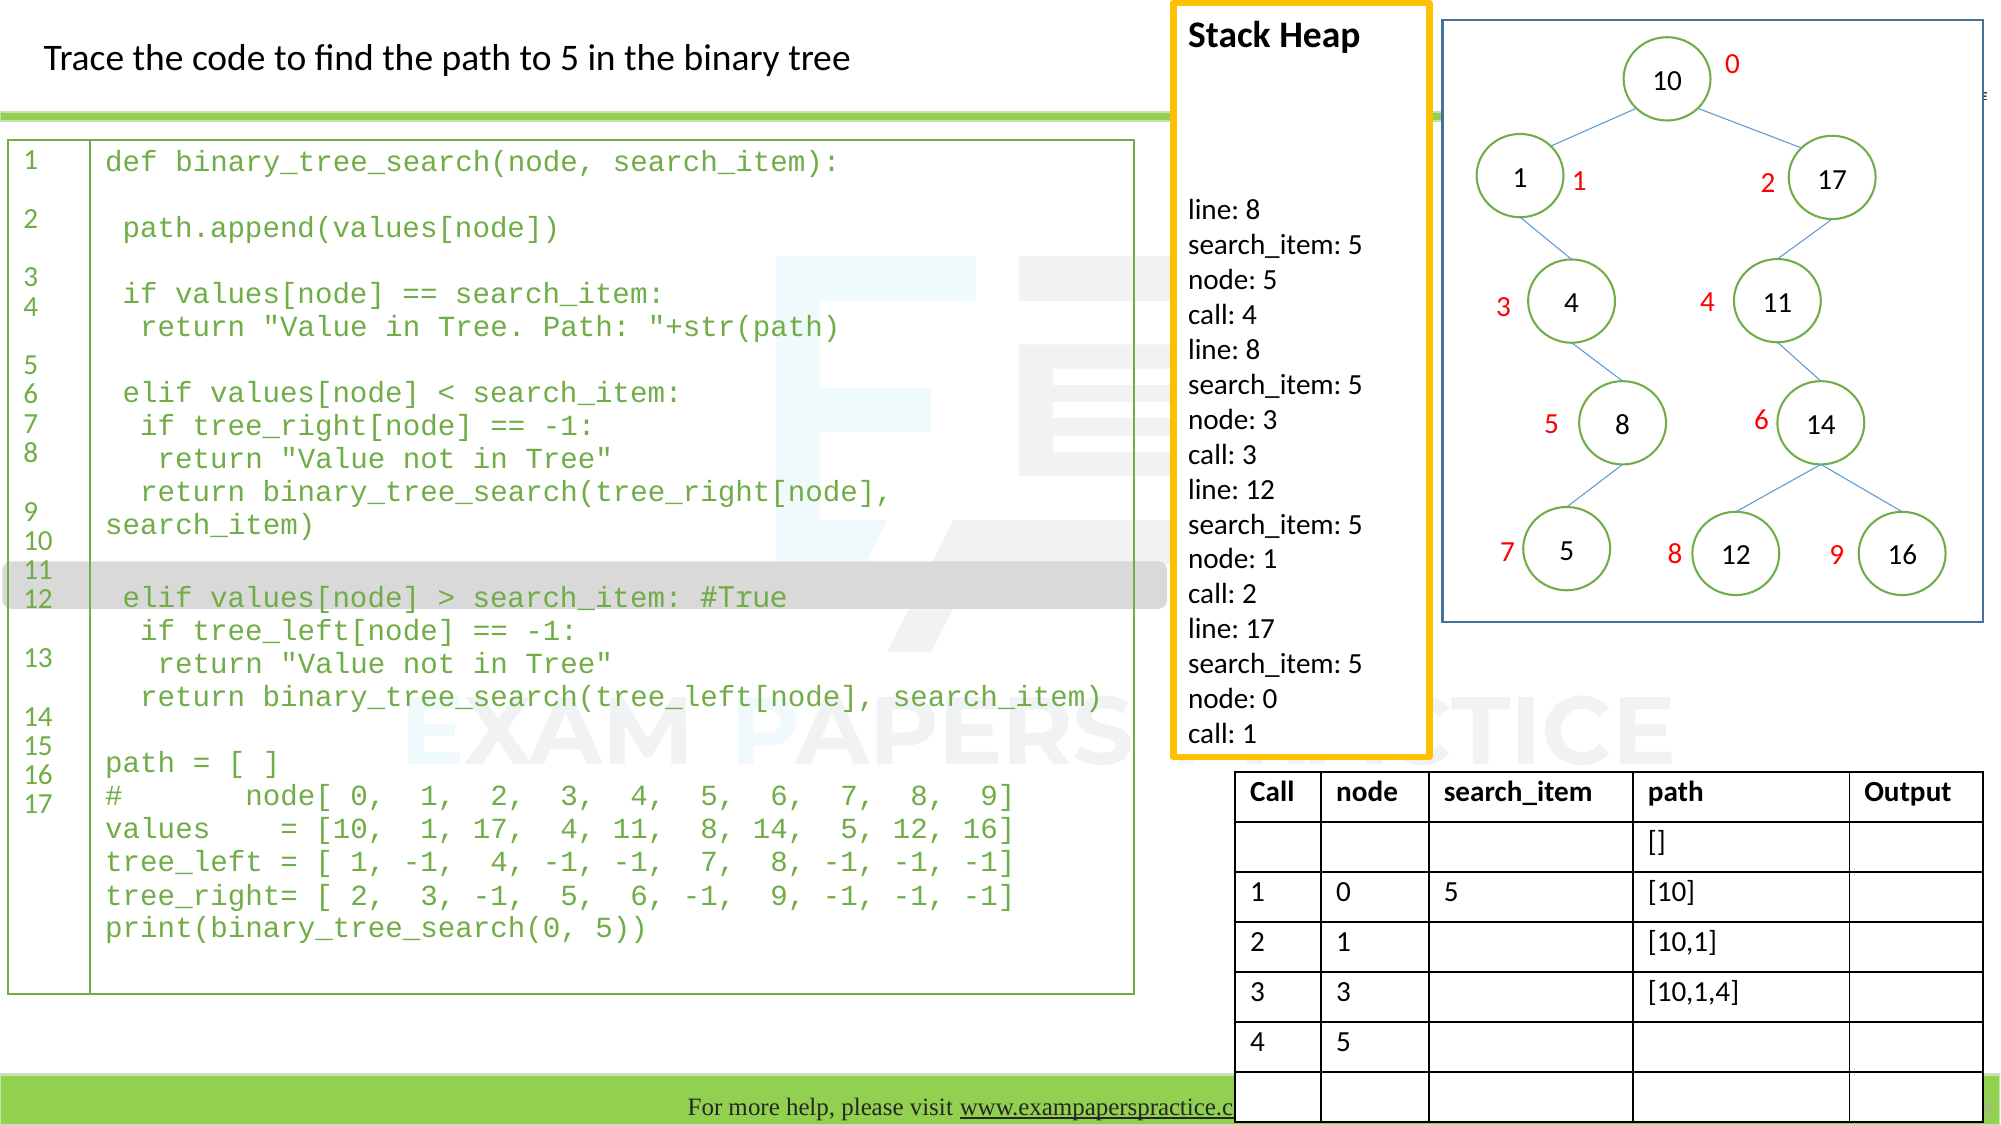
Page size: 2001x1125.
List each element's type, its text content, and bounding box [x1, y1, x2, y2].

table_cell [1236, 823, 1320, 871]
table_cell 1 [1322, 923, 1428, 971]
table_header Output [1850, 773, 1982, 821]
table_cell [1850, 923, 1982, 971]
table_cell [1430, 823, 1632, 871]
text_box [2, 562, 7, 608]
table_cell 1 [1236, 873, 1320, 921]
table_header def binary_tree_search(node, search_item): path.append(values[node]) if values[node] == search_item: return "Value in Tree. Path: "+str(path) elif values[node] < search_item: if tree_right[node] == -1: return "Value not in Tree" return binary_tree_search(tree_right[node], search_item) elif values[node] > search_item: #True if tree_left[node] == -1: return "Value not in Tree" return binary_tree_search(tree_left[node], search_item) path = [ ] # node[ 0, 1, 2, 3, 4, 5, 6, 7, 8, 9] values = [10, 1, 17, 4, 11, 8, 14, 5, 12, 16] tree_left = [ 1, -1, 4, -1, -1, 7, 8, -1, -1, -1] tree_right= [ 2, 3, -1, 5, 6, -1, 9, -1, -1, -1] print(binary_tree_search(0, 5)) [91, 141, 1133, 993]
table_cell [1430, 1073, 1632, 1121]
table_cell [1850, 973, 1982, 1021]
text_box [1135, 561, 1168, 609]
table_header search_item [1430, 773, 1632, 821]
table_cell 3 [1236, 973, 1320, 1021]
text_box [1442, 20, 1984, 623]
table_cell 5 [1322, 1023, 1428, 1071]
table_cell [10] [1634, 873, 1849, 921]
text_box Trace the code to find the path to 5 in the binary tree [28, 25, 1072, 86]
table_cell [1634, 1023, 1849, 1071]
table_cell [1430, 1023, 1632, 1071]
table_cell 4 [1236, 1023, 1320, 1071]
table_cell [1430, 923, 1632, 971]
table_cell [1430, 973, 1632, 1021]
table_cell [1850, 873, 1982, 921]
table_cell [10,1,4] [1634, 973, 1849, 1021]
table_cell [1850, 1023, 1982, 1071]
table_cell [1634, 1073, 1849, 1121]
table_header 1 2 3 4 5 6 7 8 9 10 11 12 13 14 15 16 17 [9, 141, 89, 993]
text_box Stack Heap line: 8 search_item: 5 node: 5 call: 4 line: 8 search_item: 5 node: 3 call: 3 line: 12 search_item: 5 node: 1 call: 2 line: 17 search_item: 5 node: 0 call: 1 [1173, 2, 1430, 757]
table_cell 2 [1236, 923, 1320, 971]
table_cell [10,1] [1634, 923, 1849, 971]
table_cell [1236, 1073, 1320, 1121]
table_cell 3 [1322, 973, 1428, 1021]
table_cell [1322, 1073, 1428, 1121]
table_header path [1634, 773, 1849, 821]
table_cell 0 [1322, 873, 1428, 921]
table_cell [1322, 823, 1428, 871]
table_cell 5 [1430, 873, 1632, 921]
table_cell [1850, 823, 1982, 871]
table_cell [] [1634, 823, 1849, 871]
table_header Call [1236, 773, 1320, 821]
table_header node [1322, 773, 1428, 821]
table_cell [1850, 1073, 1982, 1121]
